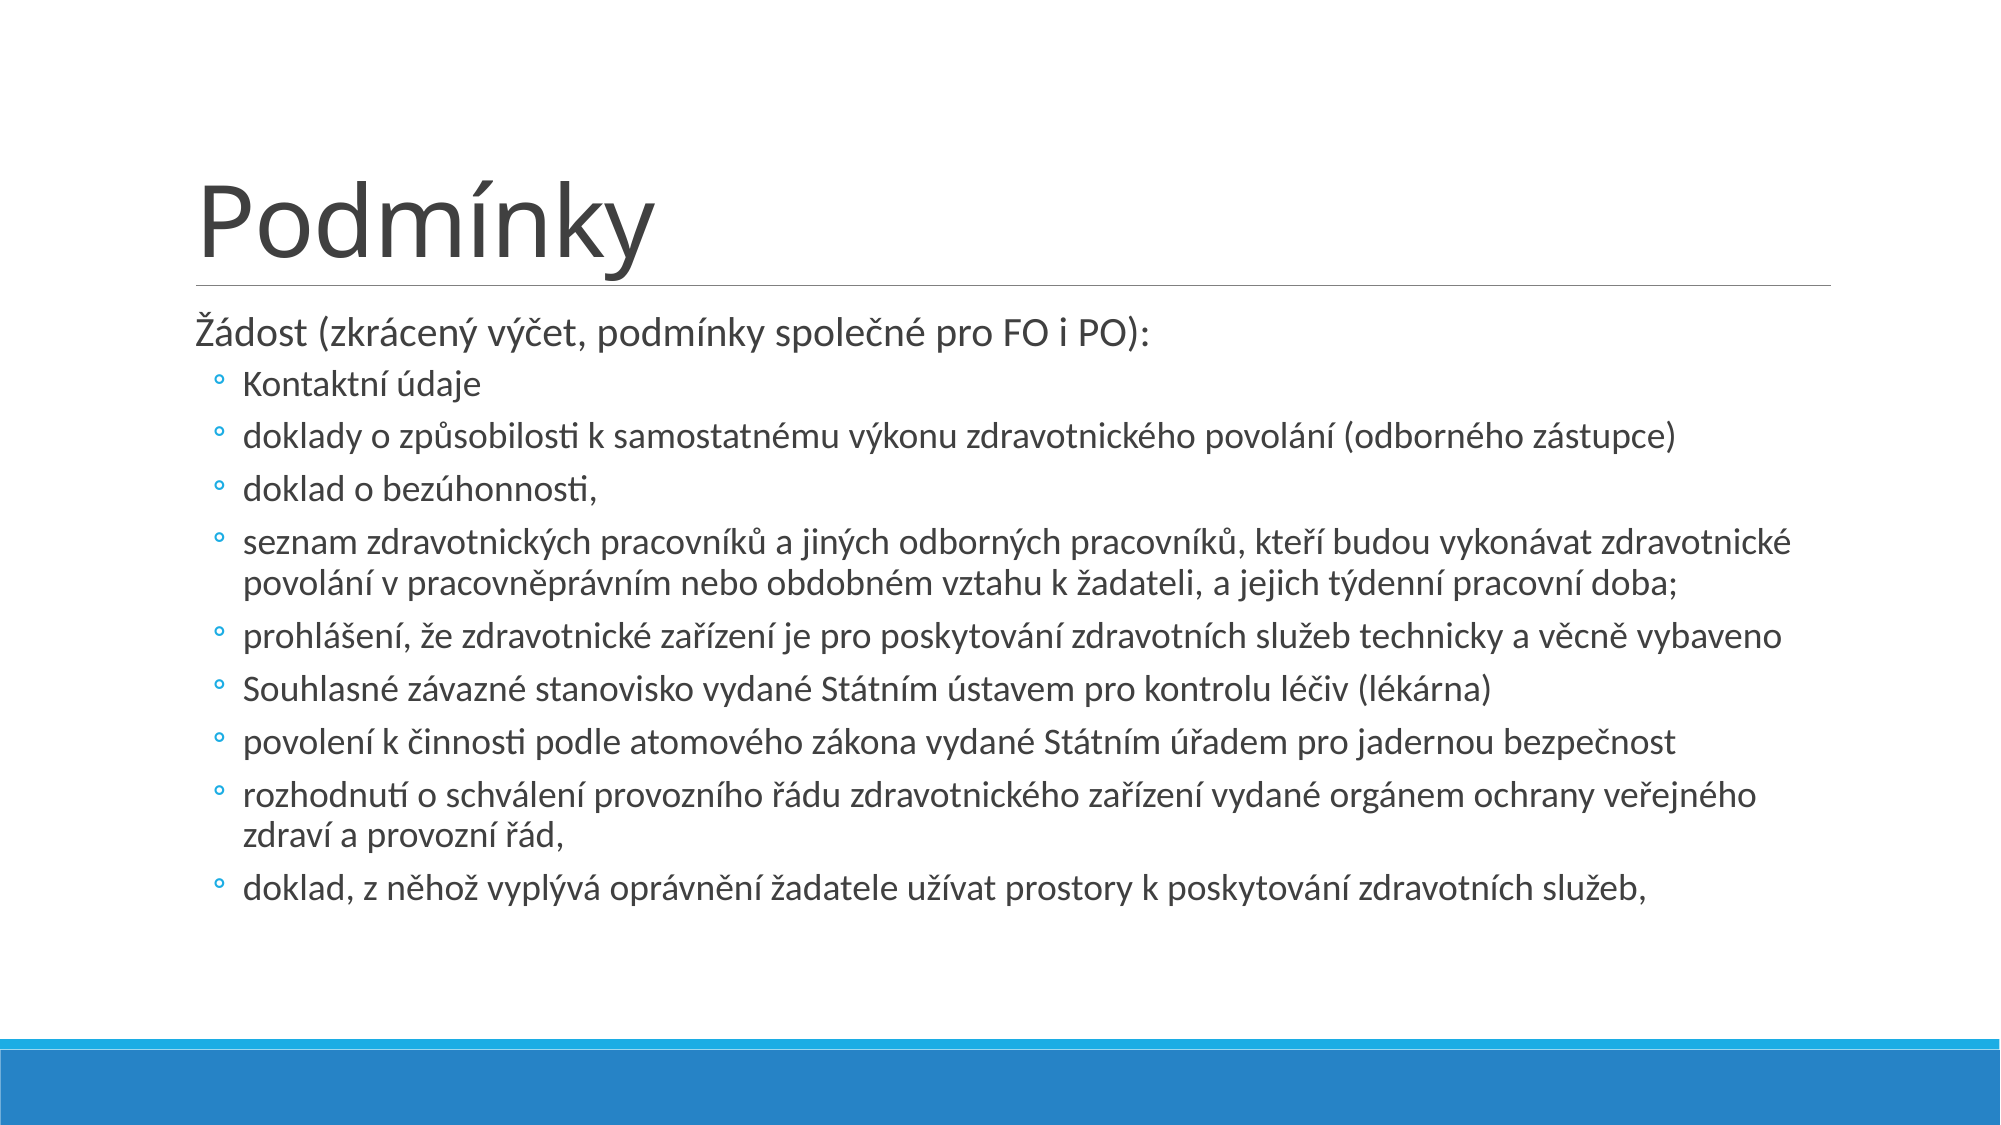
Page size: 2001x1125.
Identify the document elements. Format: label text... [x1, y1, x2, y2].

list Žádost (zkrácený výčet, podmínky společné pro FO i PO): Kontaktní údaje doklady o způsobilosti k samostatnému výkonu zdravotnického povolání (odborného zástupce) doklad o bezúhonnosti, seznam zdravotnických pracovníků a jiných odborných pracovníků, kteří budou vykonávat zdravotnické povolání v pracovněprávním nebo obdobném vztahu k žadateli, a jejich týdenní pracovní doba; prohlášení, že zdravotnické zařízení je pro poskytování zdravotních služeb technicky a věcně vybaveno Souhlasné závazné stanovisko vydané Státním ústavem pro kontrolu léčiv (lékárna) povolení k činnosti podle atomového zákona vydané Státním úřadem pro jadernou bezpečnost rozhodnutí o schválení provozního řádu zdravotnického zařízení vydané orgánem ochrany veřejného zdraví a provozní řád, doklad, z něhož vyplývá oprávnění žadatele užívat prostory k poskytování zdravotních služeb, [180, 302, 1830, 963]
title Podmínky [180, 47, 1830, 285]
